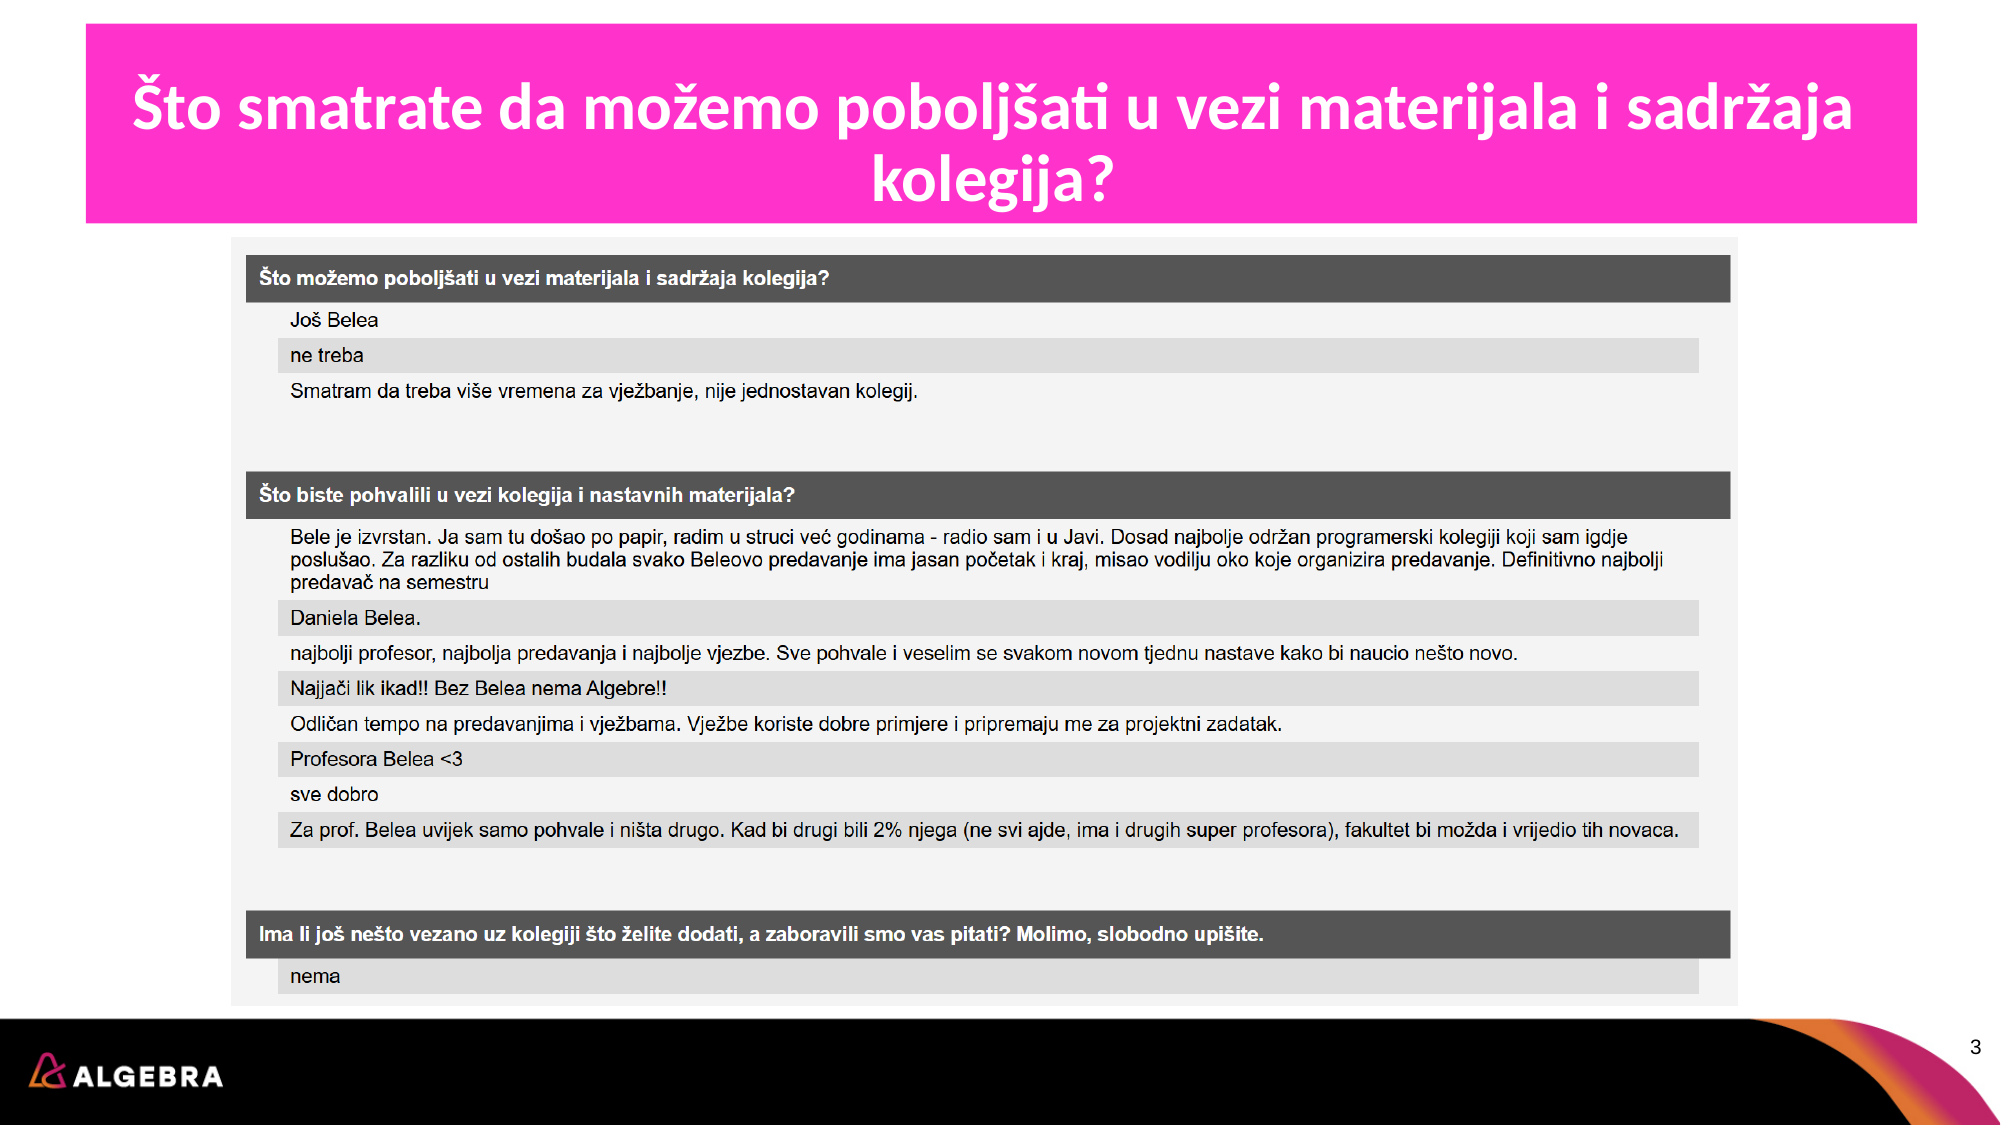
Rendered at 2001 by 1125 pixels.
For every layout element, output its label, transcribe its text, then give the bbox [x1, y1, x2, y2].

title Što smatrate da možemo poboljšati u vezi materijala i sadržaja kolegija? [85, 23, 1918, 224]
picture [0, 0, 2001, 1125]
